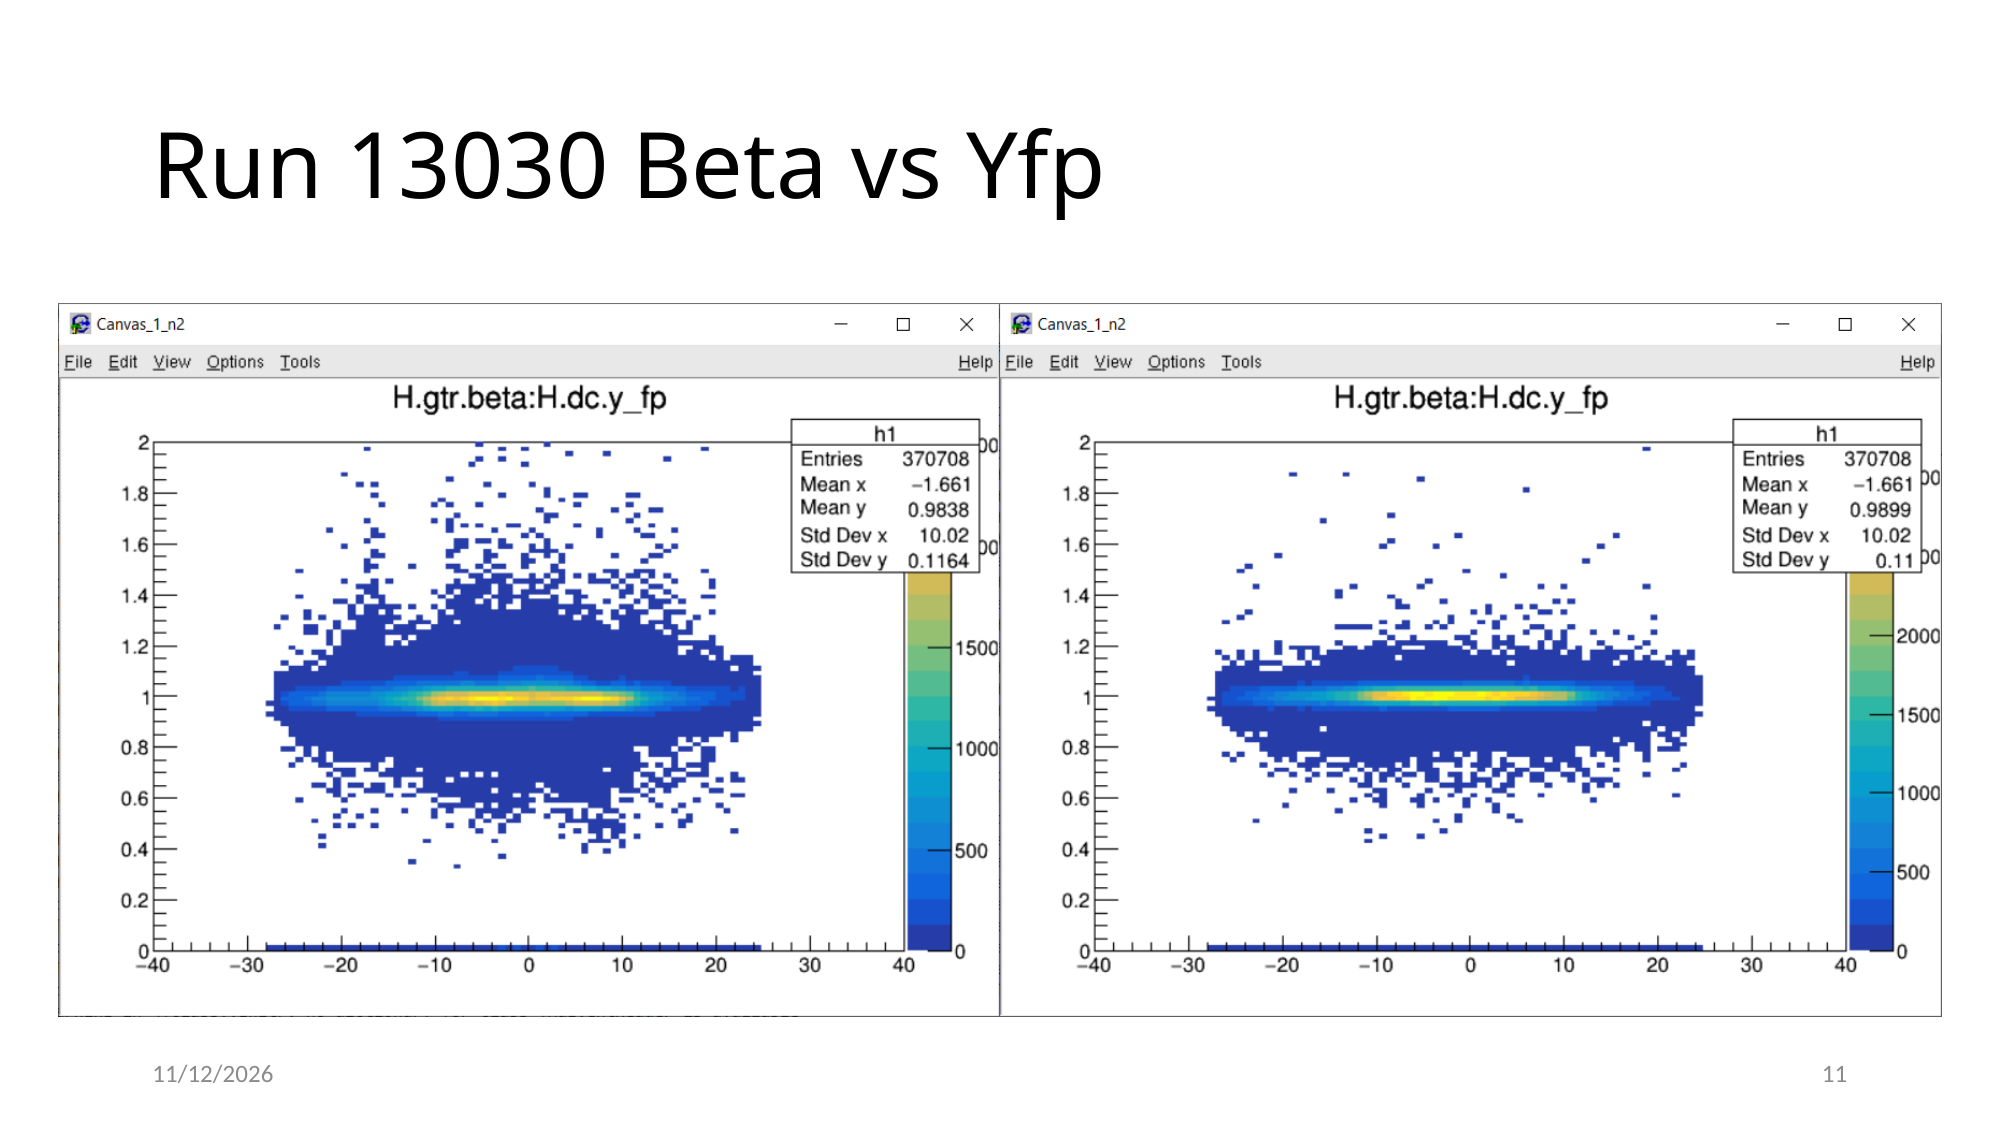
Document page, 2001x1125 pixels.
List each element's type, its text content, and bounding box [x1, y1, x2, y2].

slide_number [137, 1042, 588, 1103]
picture [999, 303, 1942, 1017]
title Run 13030 Beta vs Yfp [137, 59, 1863, 278]
slide_number 11 [1412, 1042, 1863, 1103]
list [58, 303, 999, 1017]
